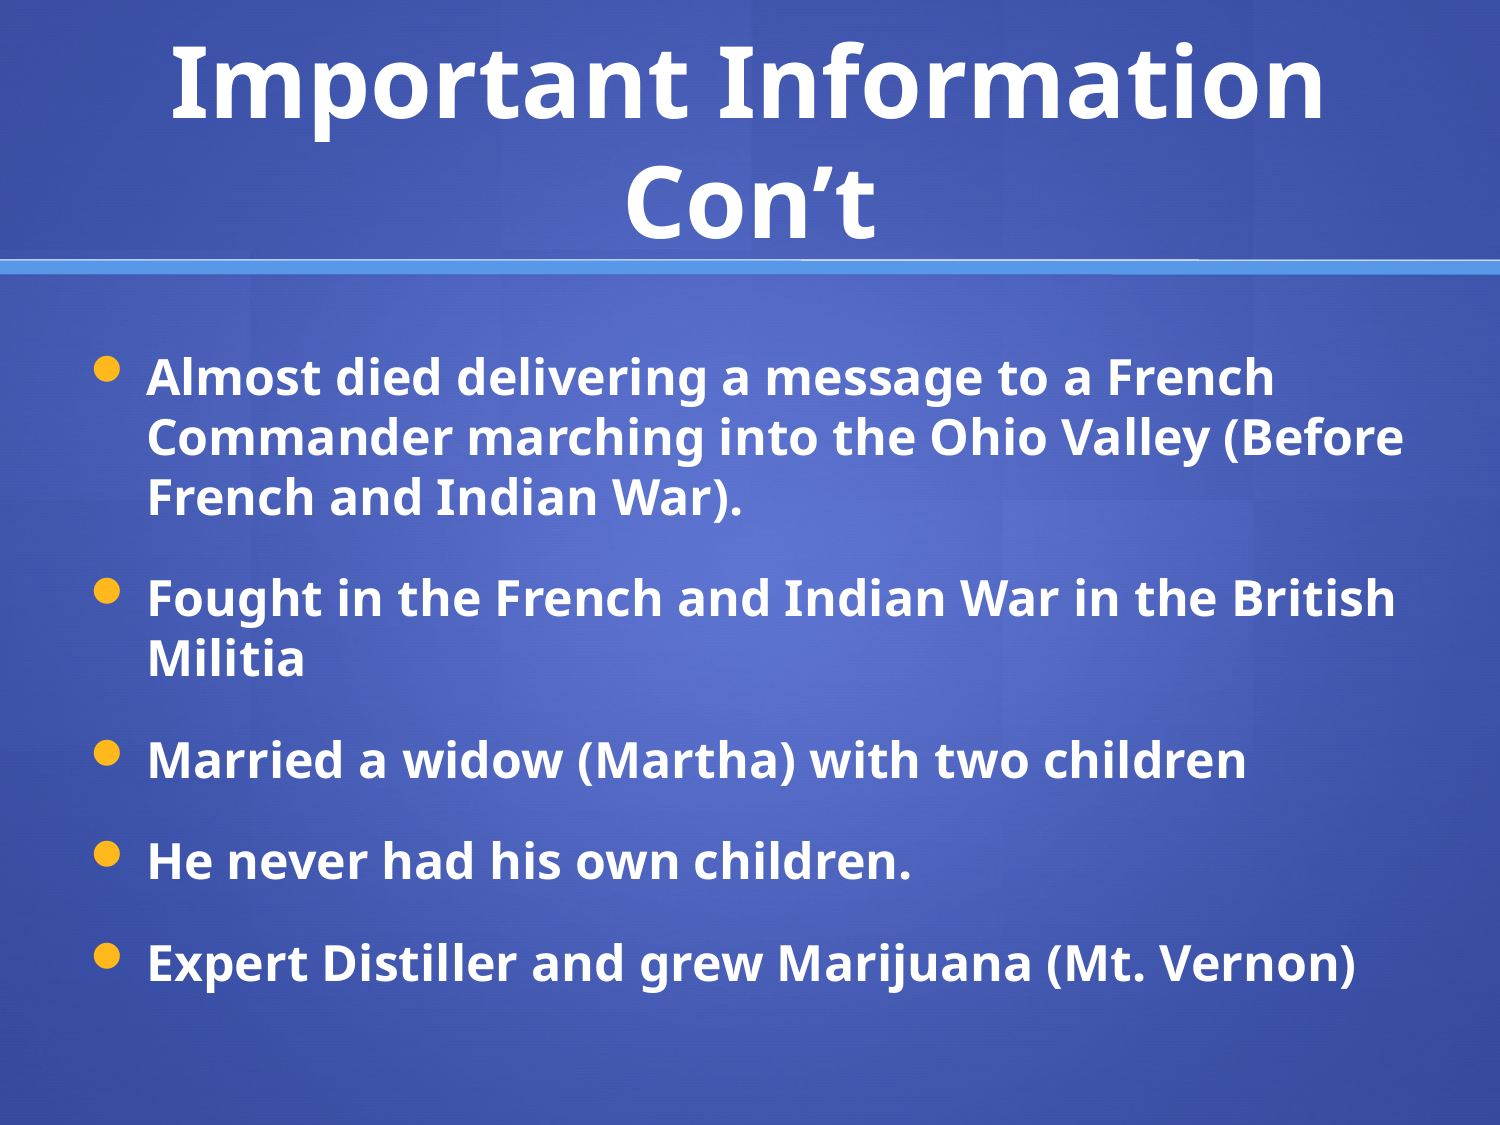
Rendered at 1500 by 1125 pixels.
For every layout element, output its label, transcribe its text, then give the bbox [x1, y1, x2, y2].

title Important Information Con’t [75, 45, 1425, 233]
list Almost died delivering a message to a French Commander marching into the Ohio Valley (Before French and Indian War). Fought in the French and Indian War in the British Militia Married a widow (Martha) with two children He never had his own children. Expert Distiller and grew Marijuana (Mt. Vernon) [75, 337, 1425, 1080]
